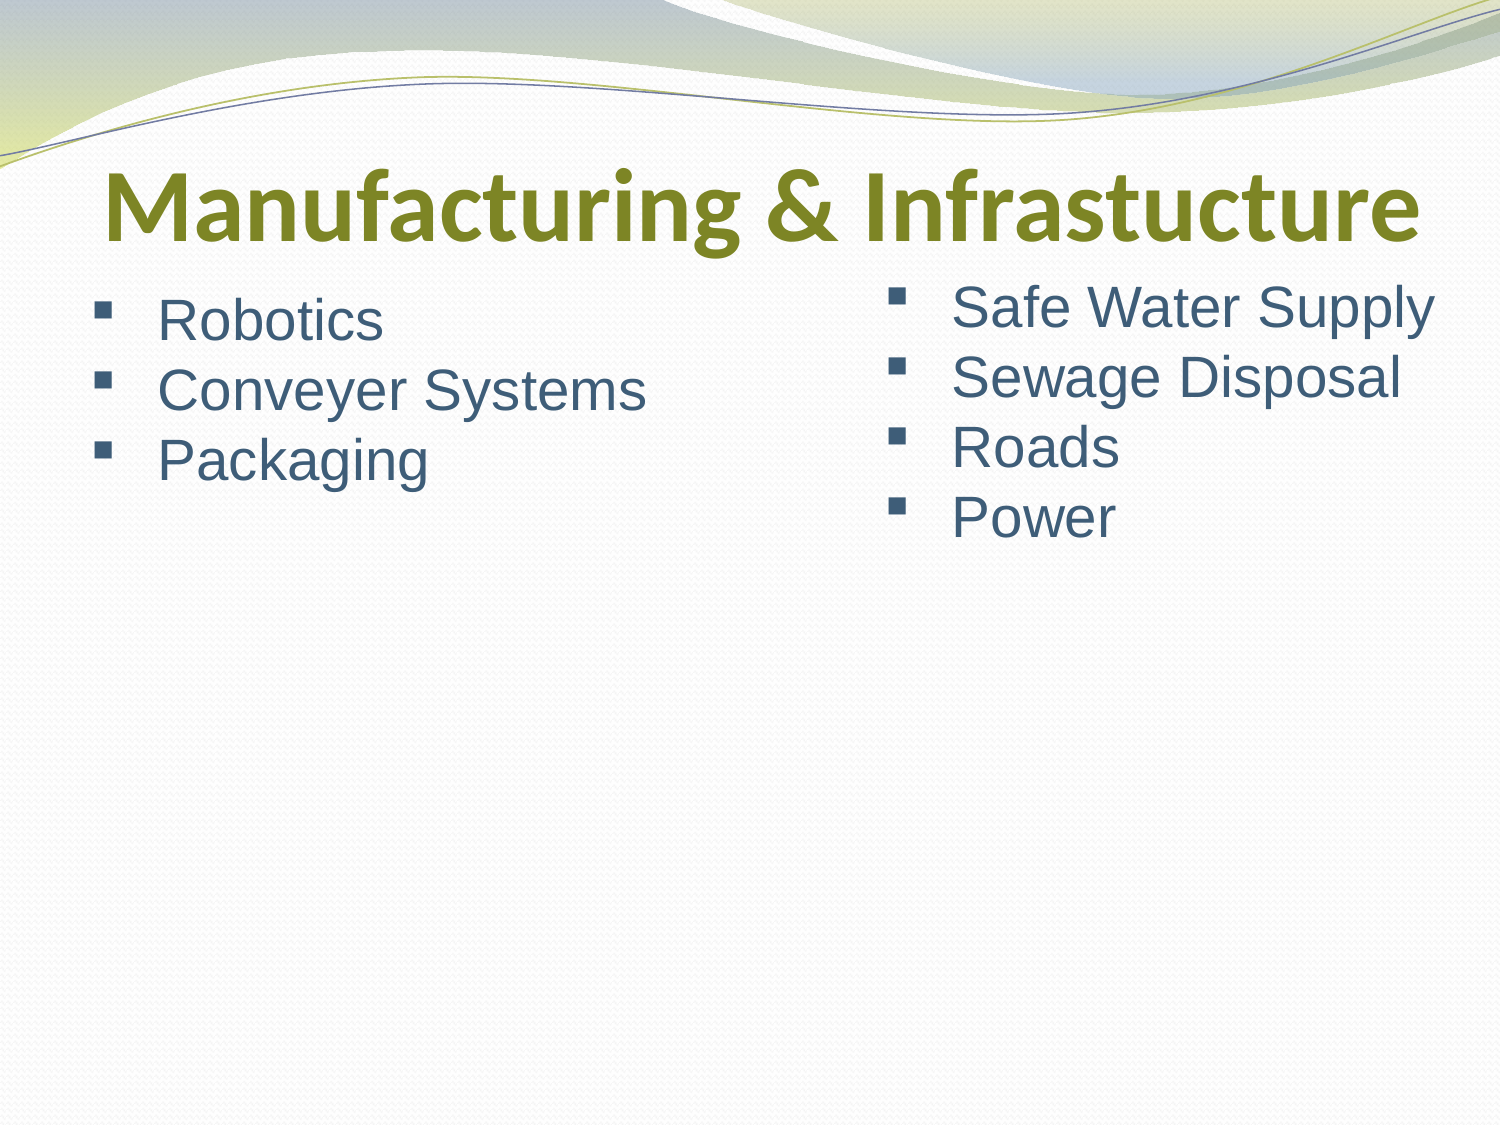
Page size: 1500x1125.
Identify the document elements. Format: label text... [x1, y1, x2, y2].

text_box Safe Water Supply Sewage Disposal Roads Power [869, 261, 1495, 556]
text_box Robotics Conveyer Systems Packaging [74, 274, 688, 570]
title Manufacturing & Infrastucture [87, 75, 1438, 263]
